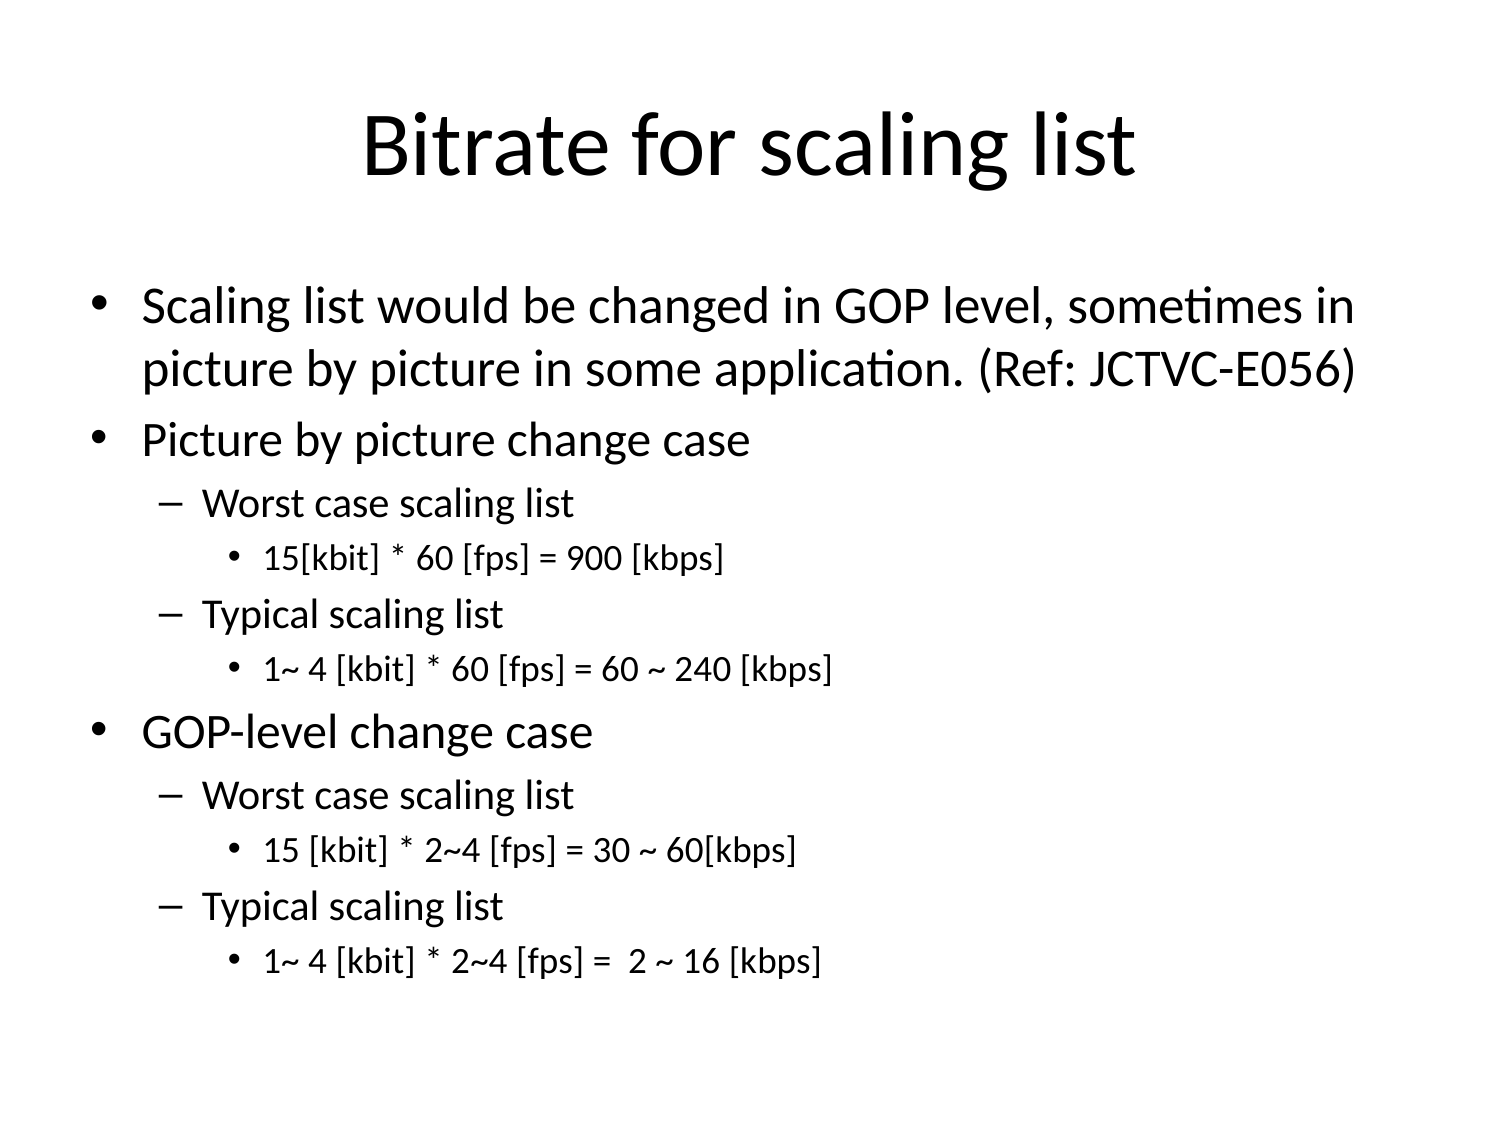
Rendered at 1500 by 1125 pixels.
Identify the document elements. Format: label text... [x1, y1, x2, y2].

title Bitrate for scaling list [75, 45, 1425, 233]
list Scaling list would be changed in GOP level, sometimes in picture by picture in some application. (Ref: JCTVC-E056) Picture by picture change case Worst case scaling list 15[kbit] * 60 [fps] = 900 [kbps] Typical scaling list 1~ 4 [kbit] * 60 [fps] = 60 ~ 240 [kbps] GOP-level change case Worst case scaling list 15 [kbit] * 2~4 [fps] = 30 ~ 60[kbps] Typical scaling list 1~ 4 [kbit] * 2~4 [fps] = 2 ~ 16 [kbps] [75, 262, 1425, 1005]
